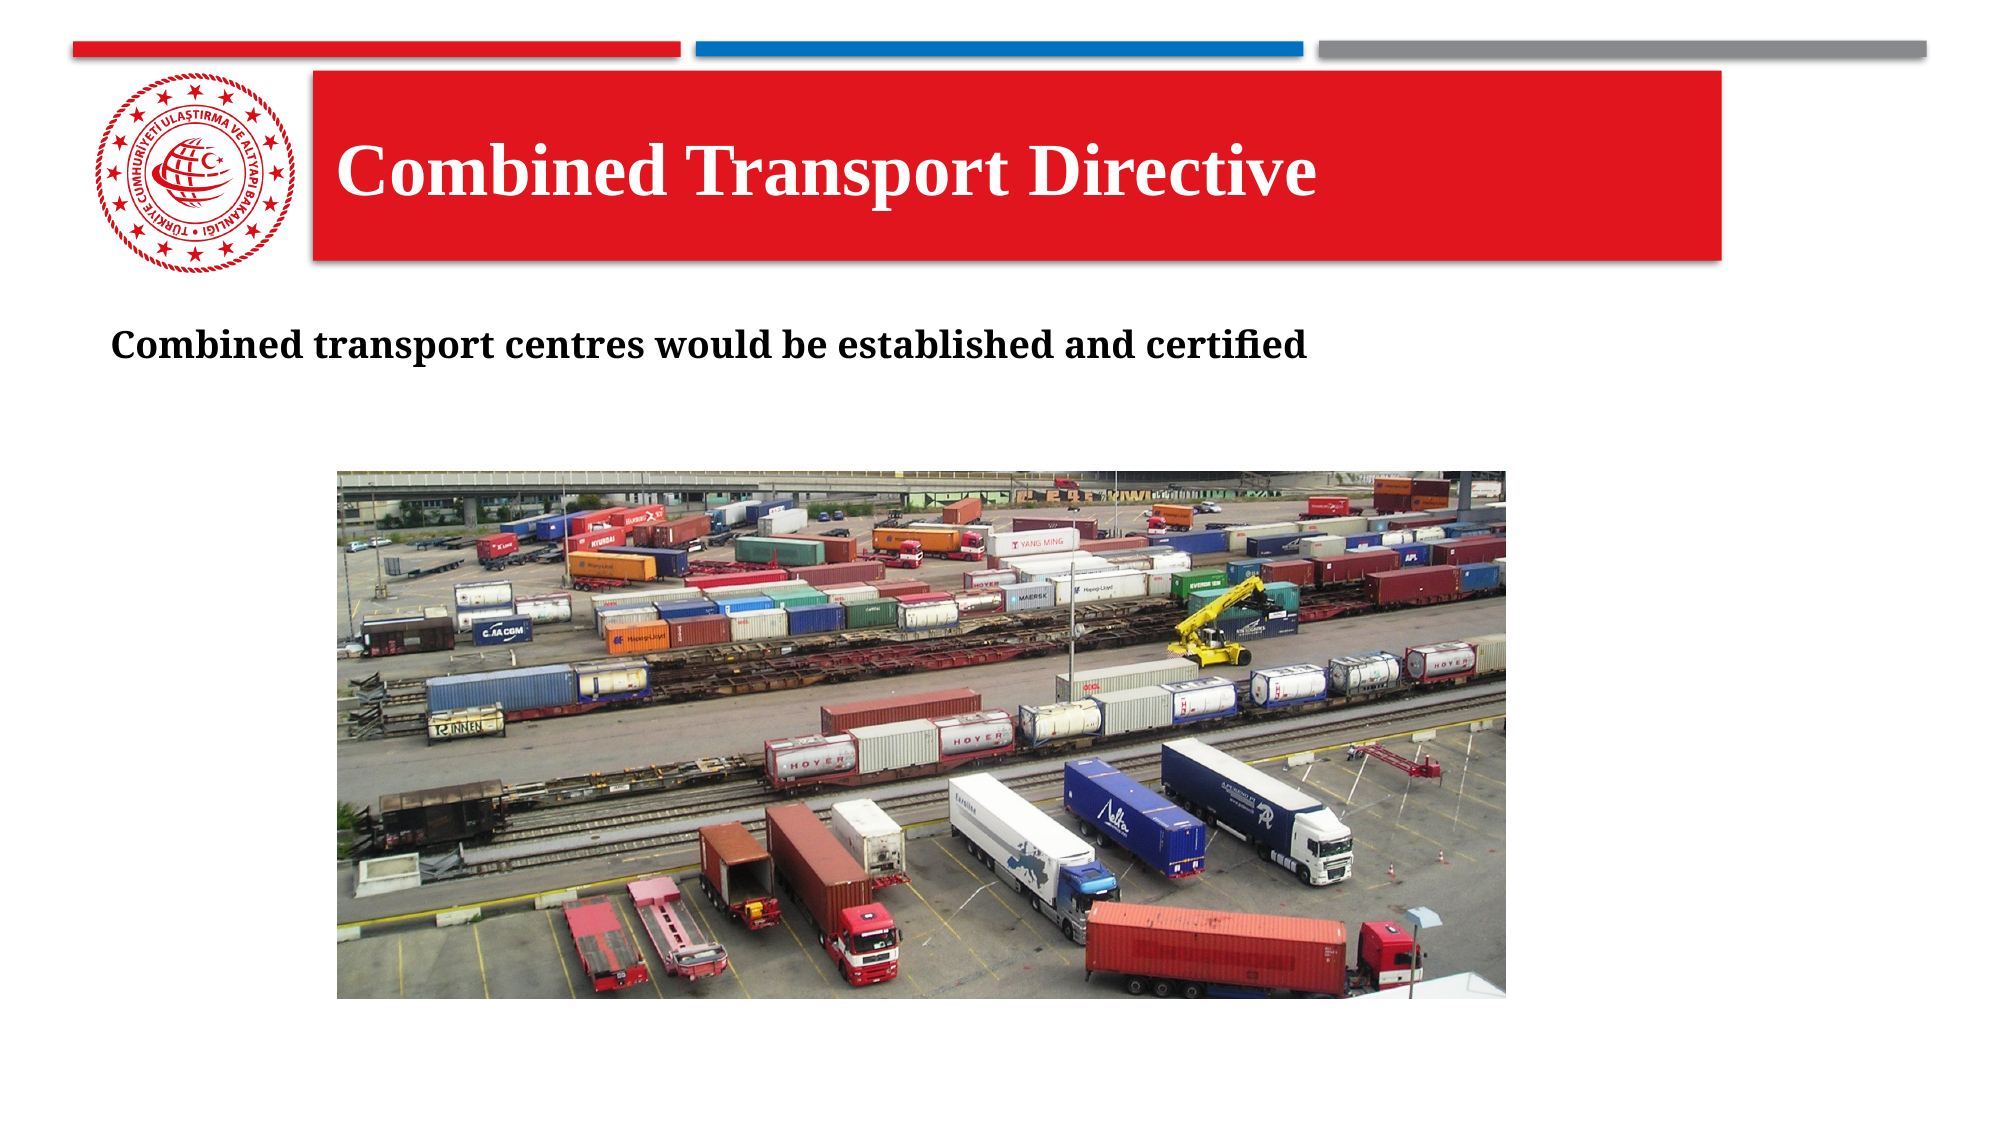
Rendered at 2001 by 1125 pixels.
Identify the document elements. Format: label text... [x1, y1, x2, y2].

list Combined transport centres would be established and certified [95, 313, 1905, 918]
picture [337, 471, 1506, 1000]
title Combined Transport Directive [319, 77, 1706, 253]
picture [95, 73, 295, 273]
